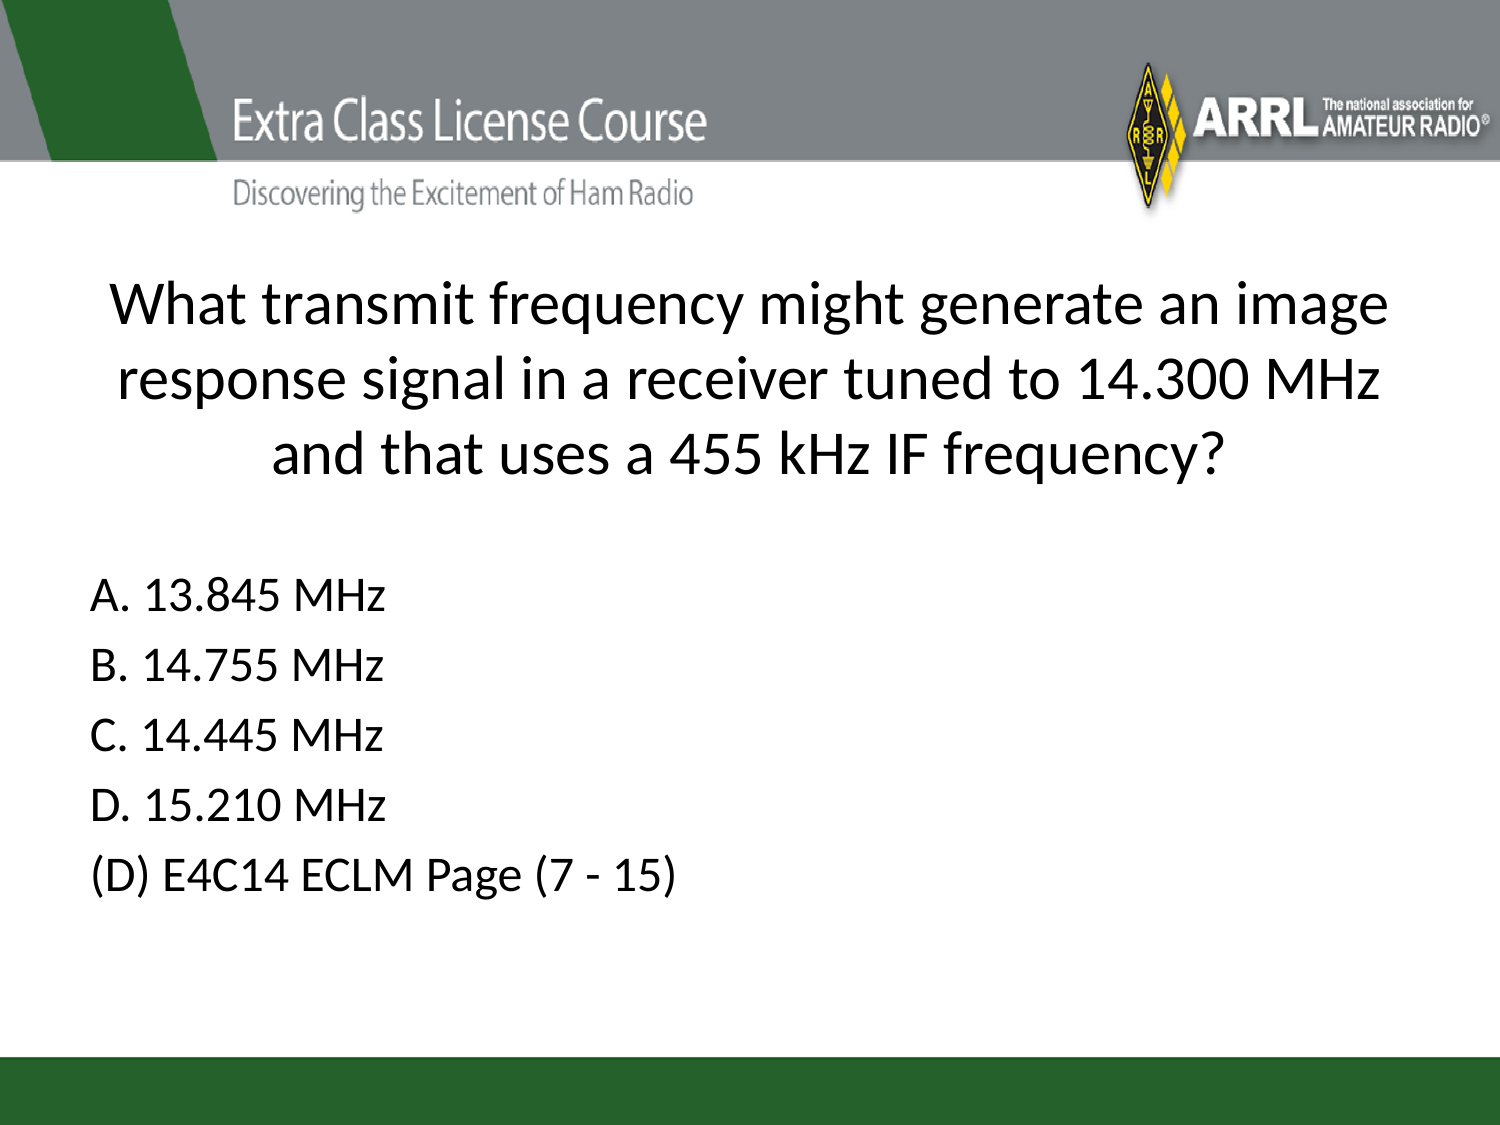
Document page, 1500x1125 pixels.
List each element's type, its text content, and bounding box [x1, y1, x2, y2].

picture [0, 0, 1500, 1125]
title What transmit frequency might generate an image response signal in a receiver tuned to 14.300 MHz and that uses a 455 kHz IF frequency? [75, 254, 1425, 435]
list A. 13.845 MHz B. 14.755 MHz C. 14.445 MHz D. 15.210 MHz (D) E4C14 ECLM Page (7 - 15) [75, 554, 1425, 942]
